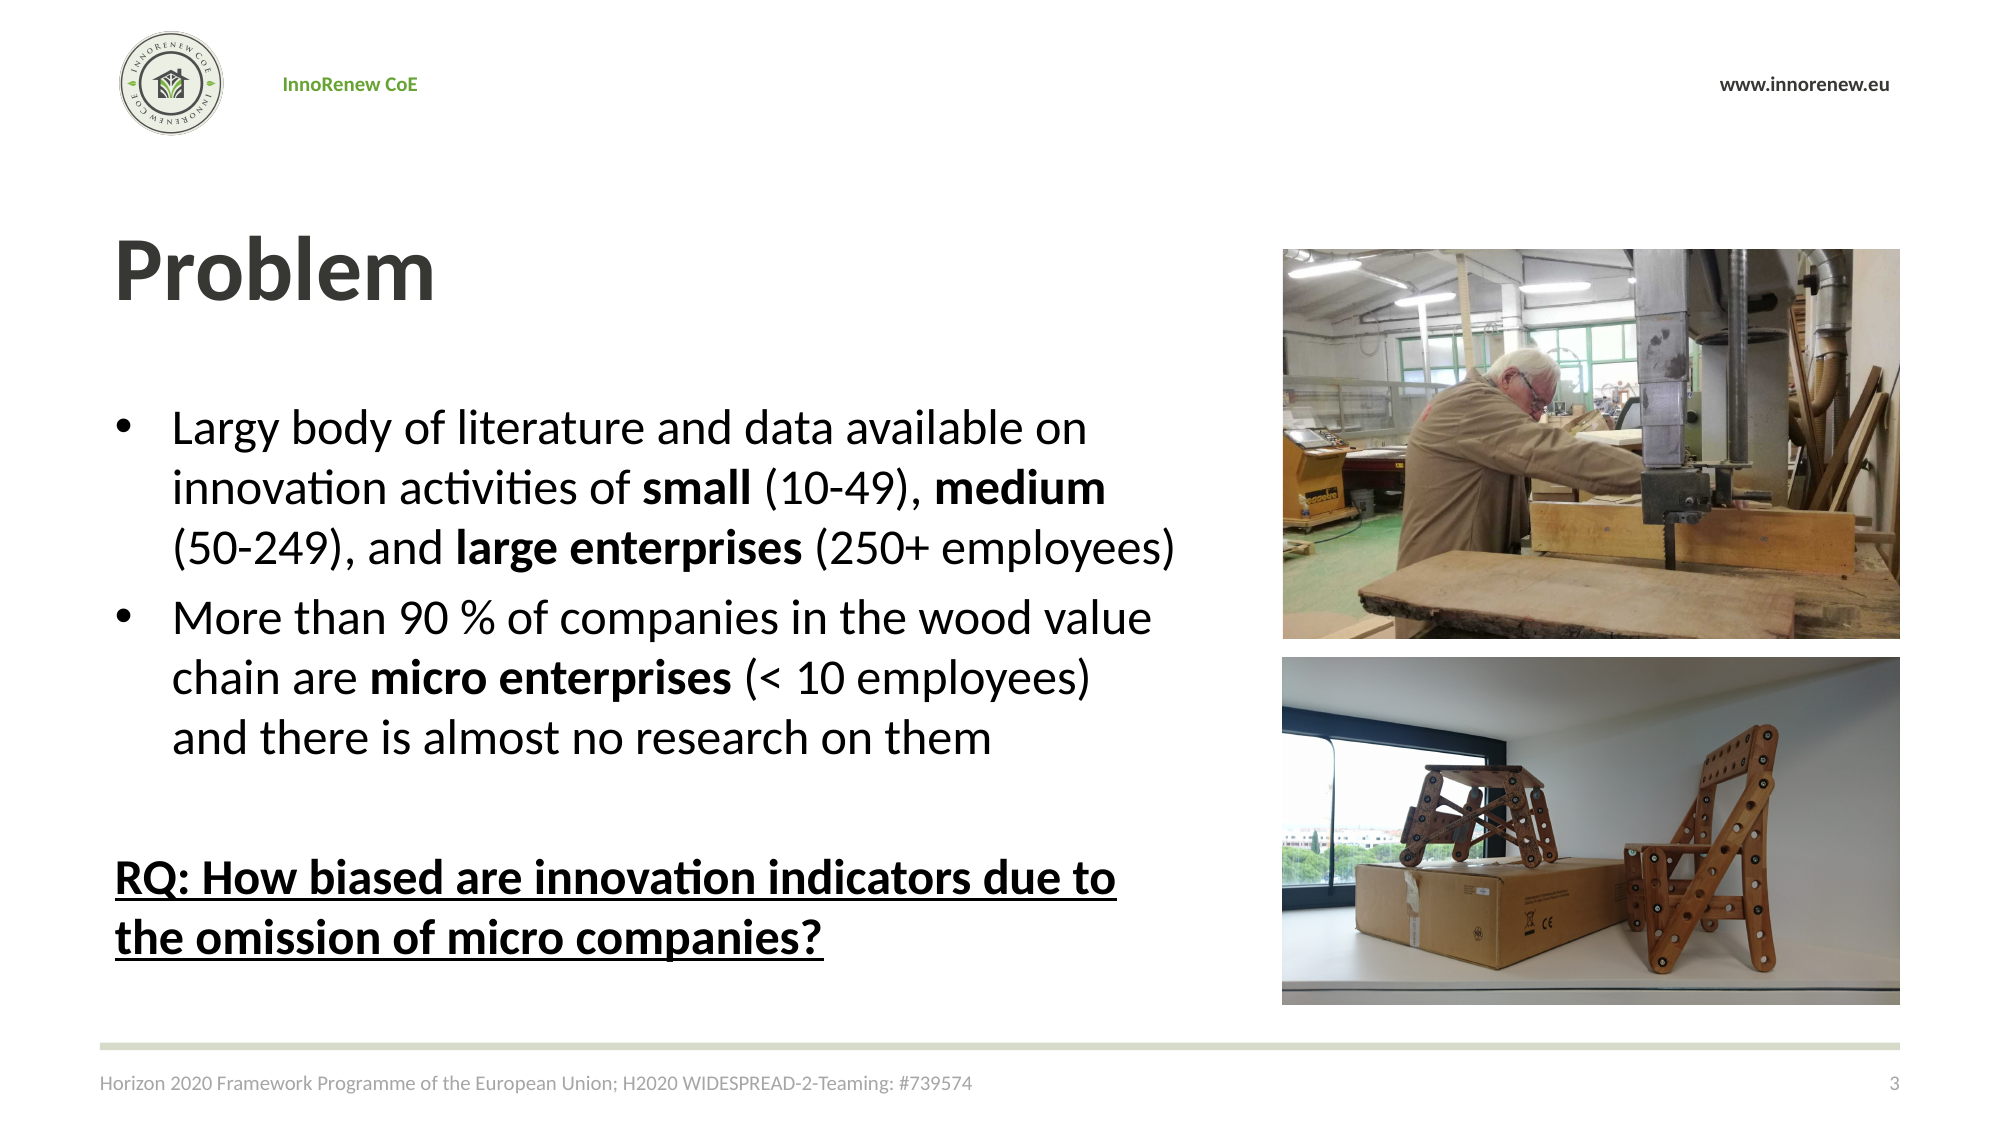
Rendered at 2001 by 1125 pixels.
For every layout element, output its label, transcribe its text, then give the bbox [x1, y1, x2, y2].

list Largy body of literature and data available on innovation activities of small (10-49), medium (50-249), and large enterprises (250+ employees) More than 90 % of companies in the wood value chain are micro enterprises (< 10 employees) and there is almost no research on them RQ: How biased are innovation indicators due to the omission of micro companies? [99, 387, 1194, 1005]
picture [1282, 657, 1901, 1006]
slide_number 3 [1433, 1042, 1900, 1103]
picture [117, 30, 225, 137]
picture [1282, 248, 1901, 640]
title Problem [99, 169, 1900, 358]
footer Horizon 2020 Framework Programme of the European Union; H2020 WIDESPREAD-2-Teaming: #739574 [99, 1042, 1340, 1103]
